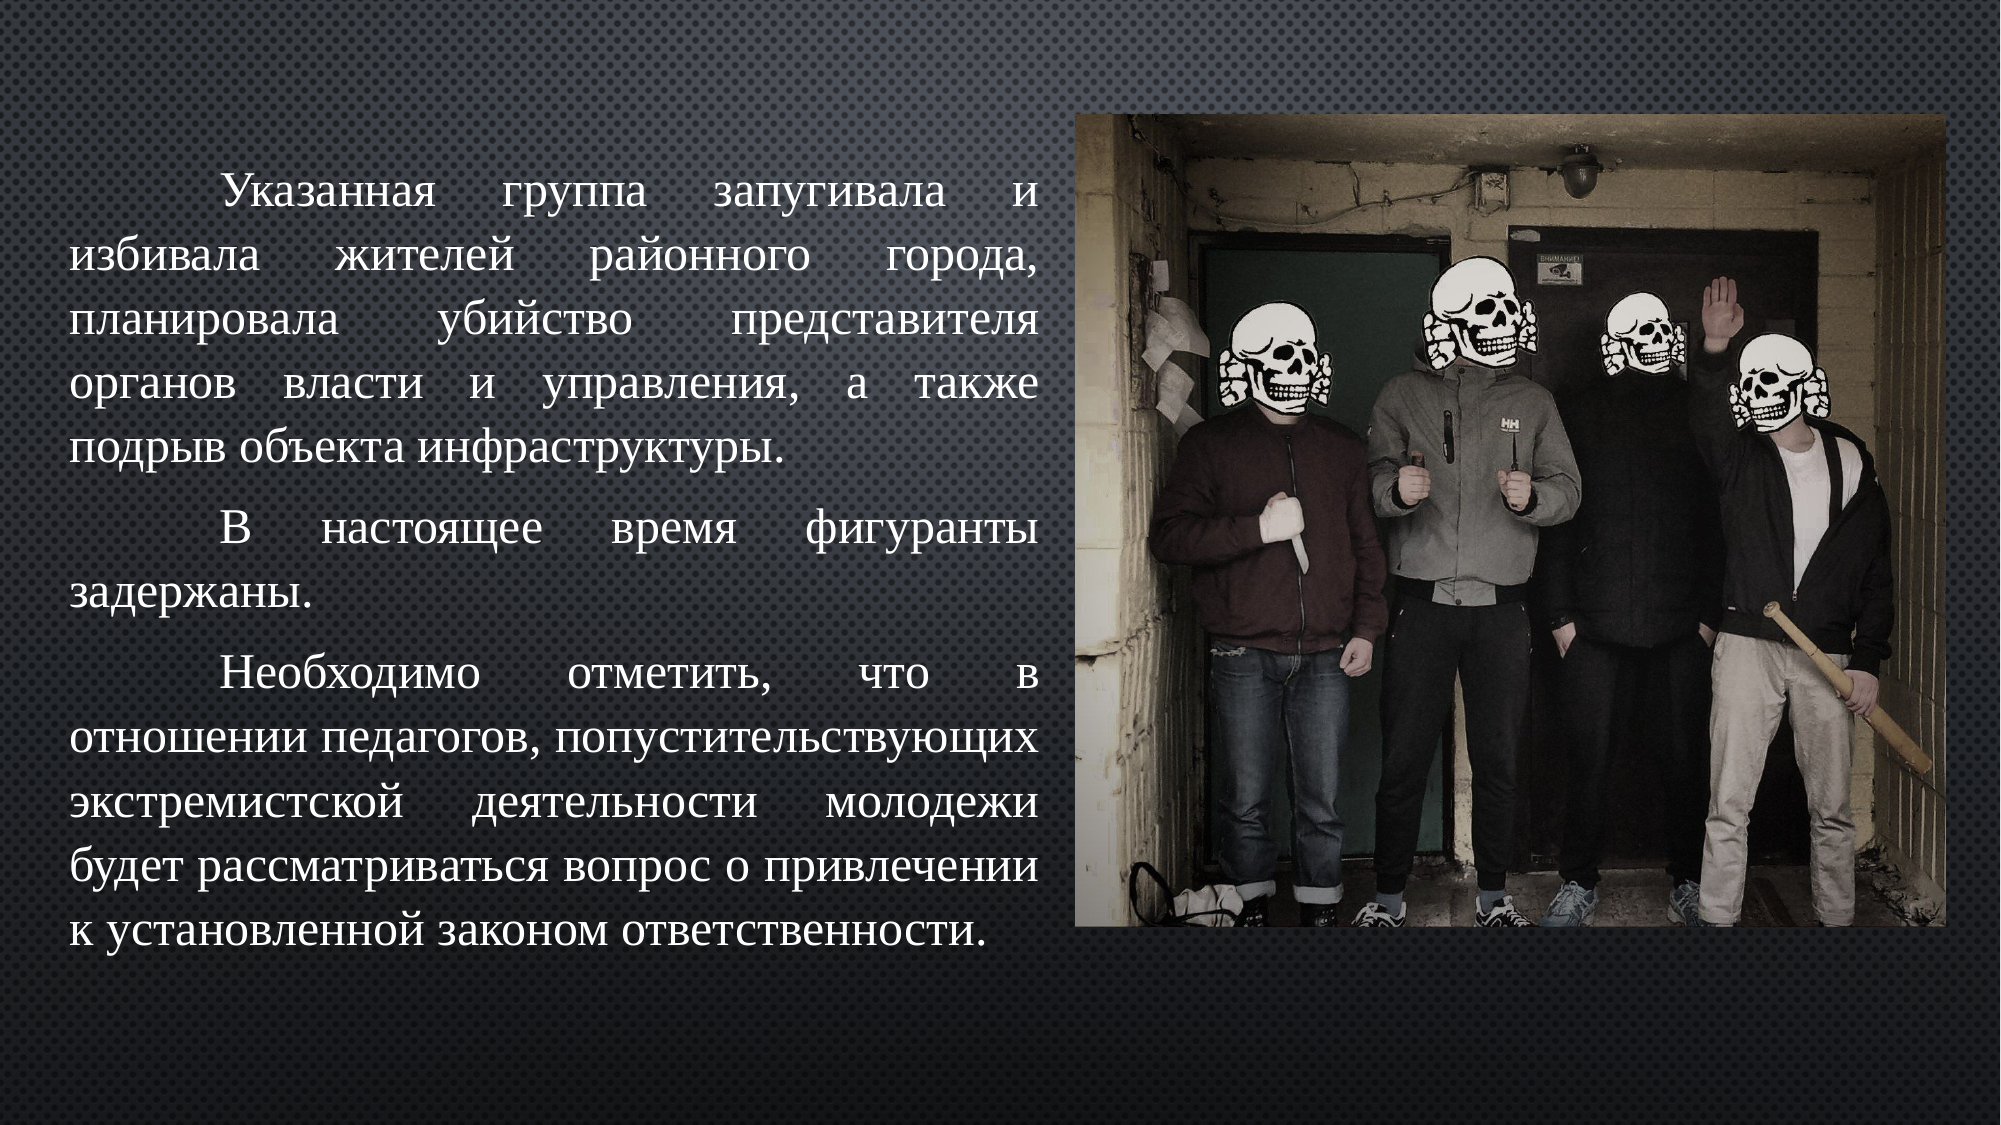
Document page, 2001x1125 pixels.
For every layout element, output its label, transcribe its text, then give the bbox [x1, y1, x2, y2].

text_box Указанная группа запугивала и избивала жителей районного города, планировала убийство представителя органов власти и управления, а также подрыв объекта инфраструктуры. В настоящее время фигуранты задержаны. Необходимо отметить, что в отношении педагогов, попустительствующих экстремистской деятельности молодежи будет рассматриваться вопрос о привлечении к установленной законом ответственности. [54, 144, 1055, 963]
picture [1075, 114, 1946, 927]
